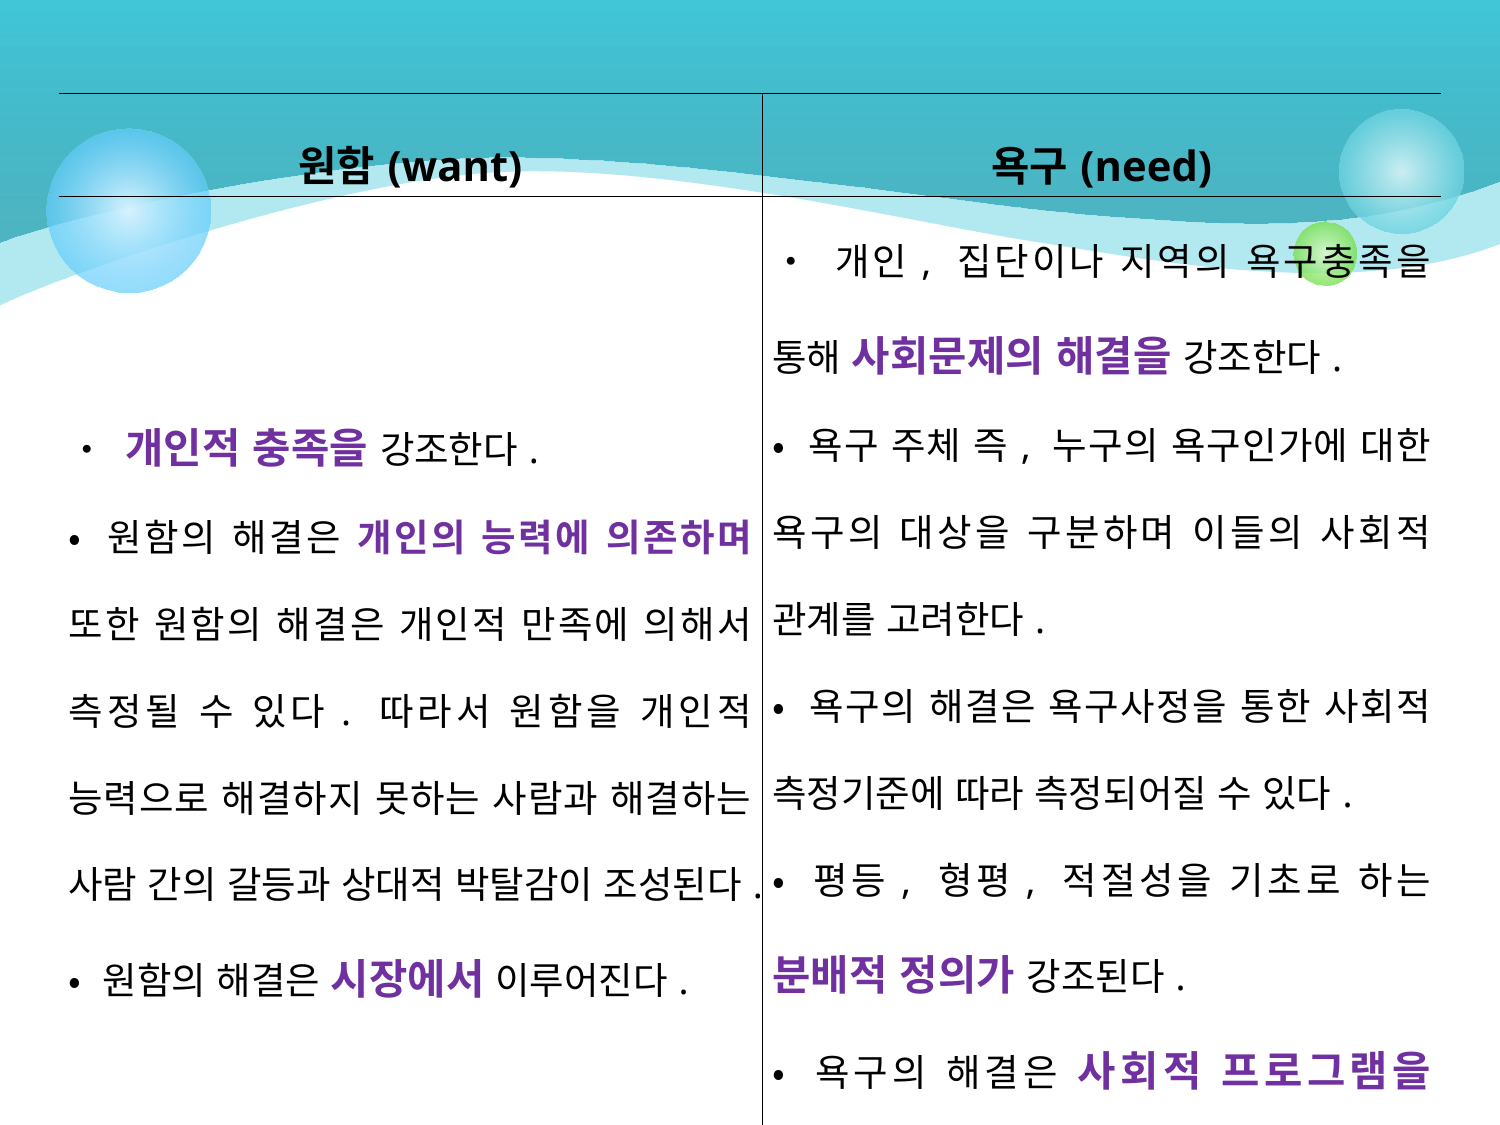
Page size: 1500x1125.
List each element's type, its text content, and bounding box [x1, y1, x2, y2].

table_cell • 개인, 집단이나 지역의 욕구충족을 통해 사회문제의 해결을 강조한다. • 욕구 주체 즉, 누구의 욕구인가에 대한 욕구의 대상을 구분하며 이들의 사회적 관계를 고려한다. • 욕구의 해결은 욕구사정을 통한 사회적 측정기준에 따라 측정되어질 수 있다. • 평등, 형평, 적절성을 기초로 하는 분배적 정의가 강조된다. • 욕구의 해결은 사회적 프로그램을 통해서 이루어진다. [763, 197, 1441, 1125]
table_header 욕구(need) [763, 94, 1441, 196]
table_cell • 개인적 충족을 강조한다. • 원함의 해결은 개인의 능력에 의존하며 또한 원함의 해결은 개인적 만족에 의해서 측정될 수 있다. 따라서 원함을 개인적 능력으로 해결하지 못하는 사람과 해결하는 사람 간의 갈등과 상대적 박탈감이 조성된다. • 원함의 해결은 시장에서 이루어진다. [59, 197, 762, 1125]
table_header 원함(want) [59, 94, 762, 196]
